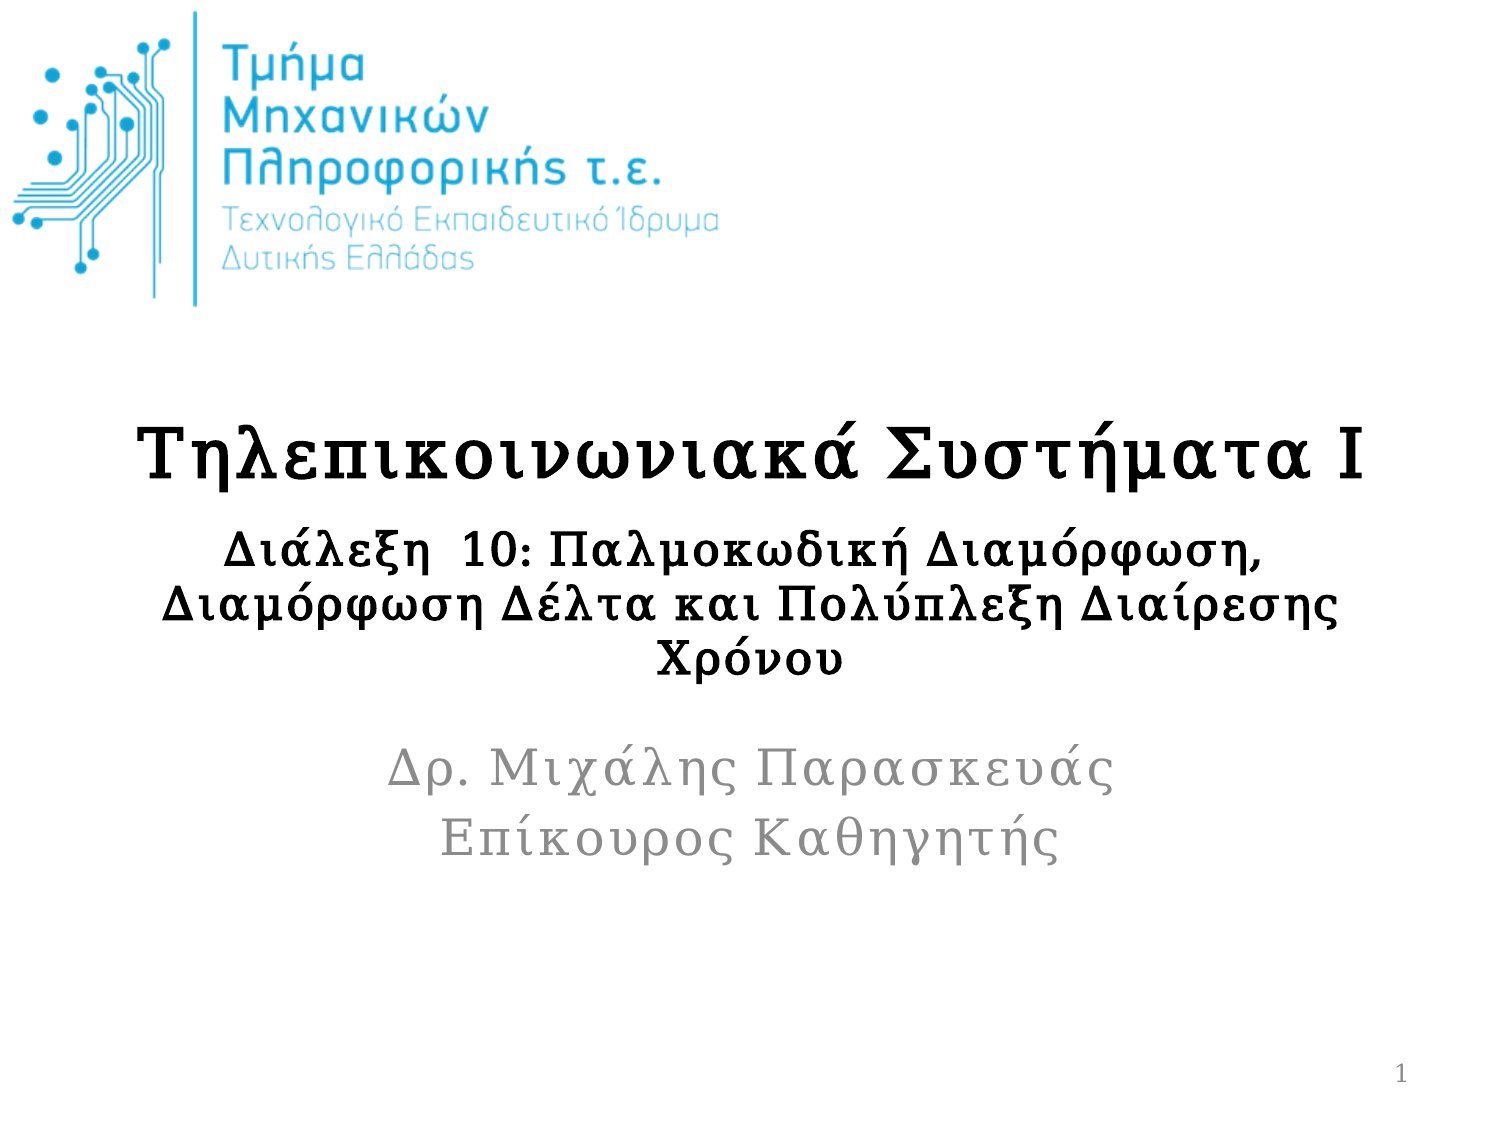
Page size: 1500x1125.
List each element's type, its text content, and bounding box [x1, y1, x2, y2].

subtitle Δρ. Μιχάλης Παρασκευάς Επίκουρος Καθηγητής [225, 727, 1275, 941]
title Τηλεπικοινωνιακά Συστήματα Ι [112, 361, 1388, 510]
picture [5, 7, 738, 311]
text_box Διάλεξη 10: Παλμοκωδική Διαμόρφωση, Διαμόρφωση Δέλτα και Πολύπλεξη Διαίρεσης Χρόνου [112, 510, 1388, 693]
slide_number 1 [1074, 1042, 1425, 1103]
